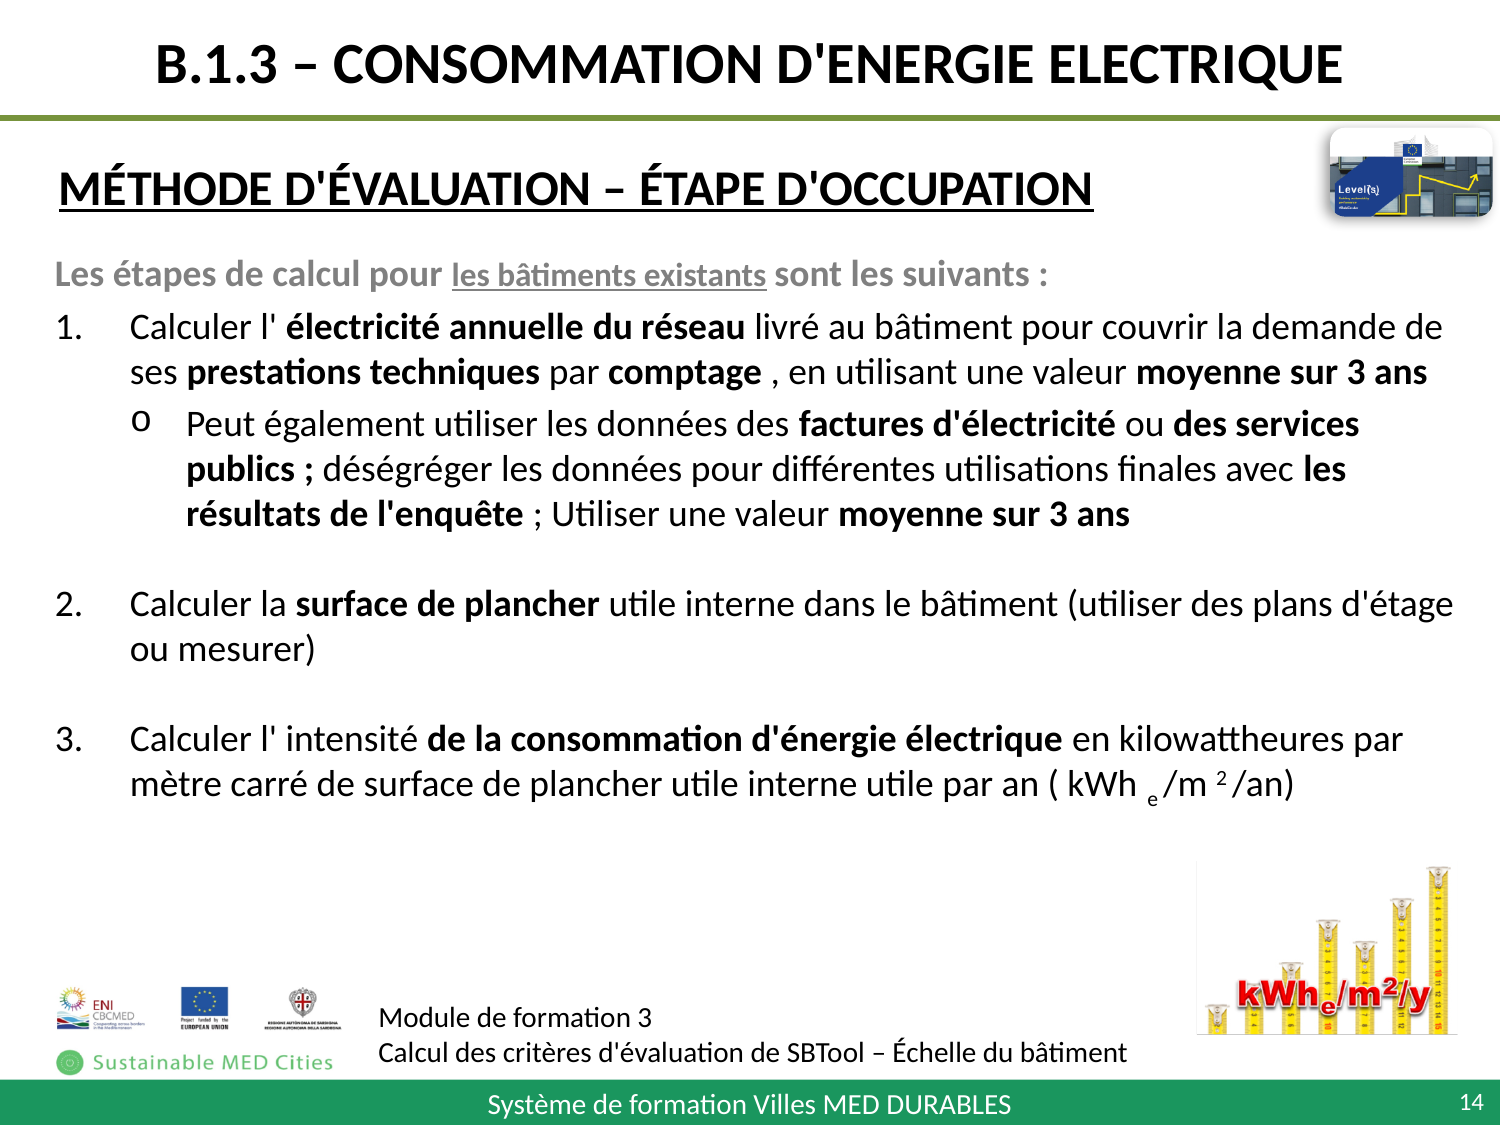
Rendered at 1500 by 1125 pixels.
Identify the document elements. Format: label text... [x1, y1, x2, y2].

text_box MÉTHODE D'ÉVALUATION – ÉTAPE D'OCCUPATION [43, 147, 1331, 235]
picture [1166, 861, 1500, 1043]
title B.1.3 – CONSOMMATION D'ENERGIE ELECTRIQUE [0, 0, 1500, 121]
picture [1329, 127, 1493, 217]
text_box Calculer la surface de plancher utile interne dans le bâtiment (utiliser des plans d'étage ou mesurer) Calculer l' intensité de la consommation d'énergie électrique en kilowattheures par mètre carré de surface de plancher utile interne utile par an ( kWh e /m 2 /an) [39, 571, 1500, 836]
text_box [0, 972, 1500, 1125]
text_box Les étapes de calcul pour les bâtiments existants sont les suivants : Calculer l' électricité annuelle du réseau livré au bâtiment pour couvrir la demande de ses prestations techniques par comptage , en utilisant une valeur moyenne sur 3 ans Peut également utiliser les données des factures d'électricité ou des services publics ; déségréger les données pour différentes utilisations finales avec les résultats de l'enquête ; Utiliser une valeur moyenne sur 3 ans [39, 241, 1500, 571]
